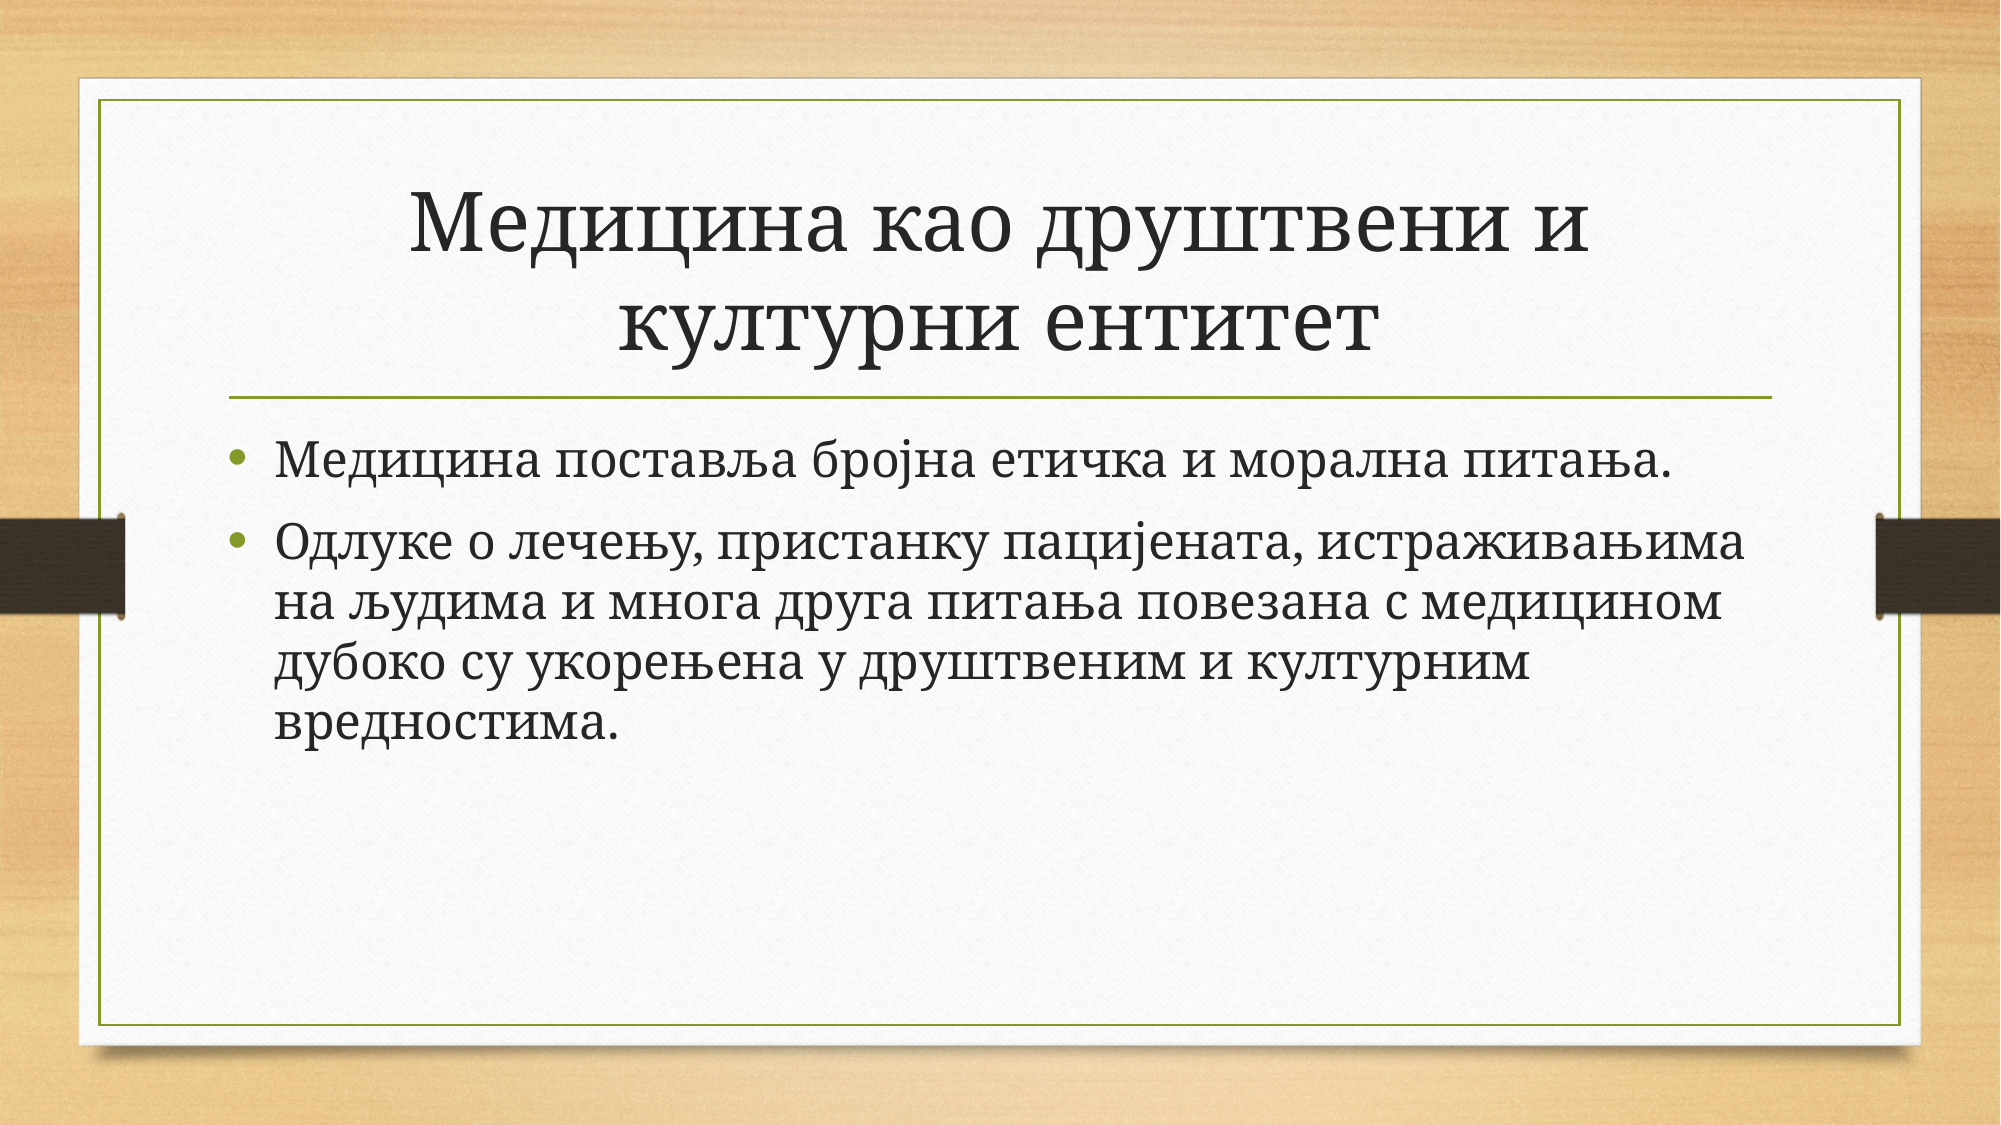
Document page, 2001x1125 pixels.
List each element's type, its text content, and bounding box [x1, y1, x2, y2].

picture [0, 0, 2001, 1125]
list Медицина поставља бројна етичка и морална питања. Одлуке о лечењу, пристанку пацијената, истраживањима на људима и многа друга питања повезана с медицином дубоко су укорењена у друштвеним и културним вредностима. [212, 419, 1788, 964]
title Медицина као друштвени и културни ентитет [212, 161, 1788, 375]
